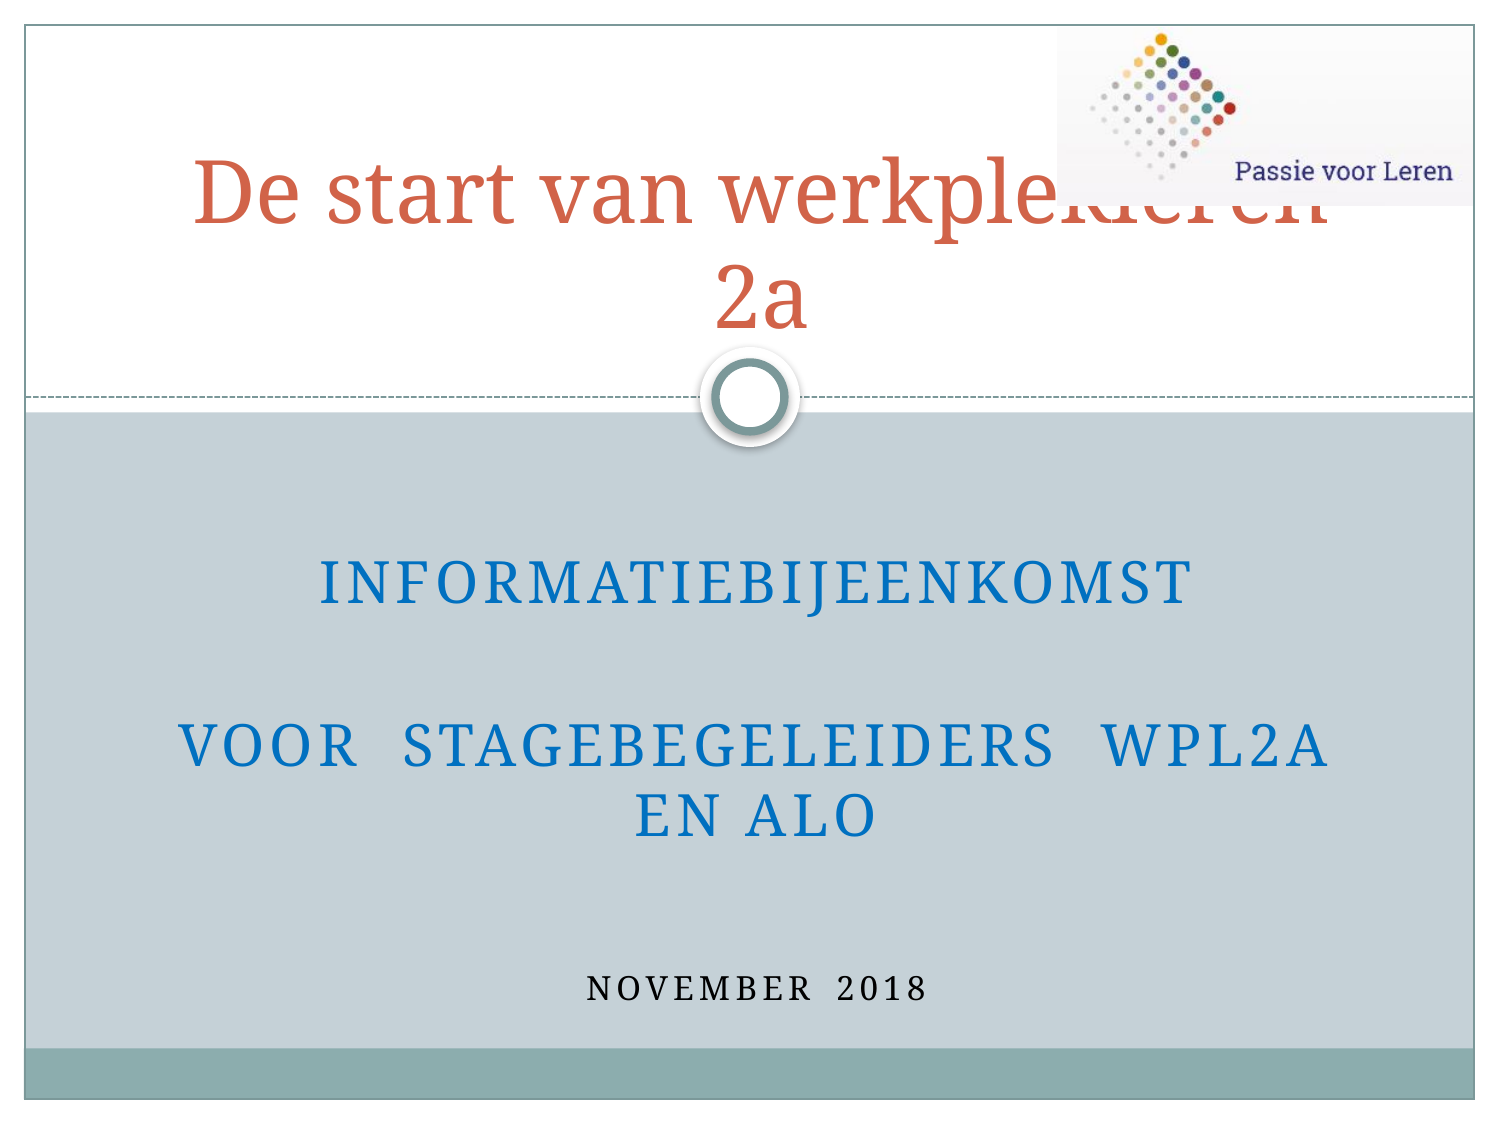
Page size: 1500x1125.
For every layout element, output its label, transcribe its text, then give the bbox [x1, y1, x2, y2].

subtitle Informatiebijeenkomst Voor stagebegeleiders wpL2a en ALO November 2018 [123, 456, 1388, 835]
picture [1056, 27, 1474, 206]
title De start van werkplekleren 2a [123, 66, 1399, 354]
